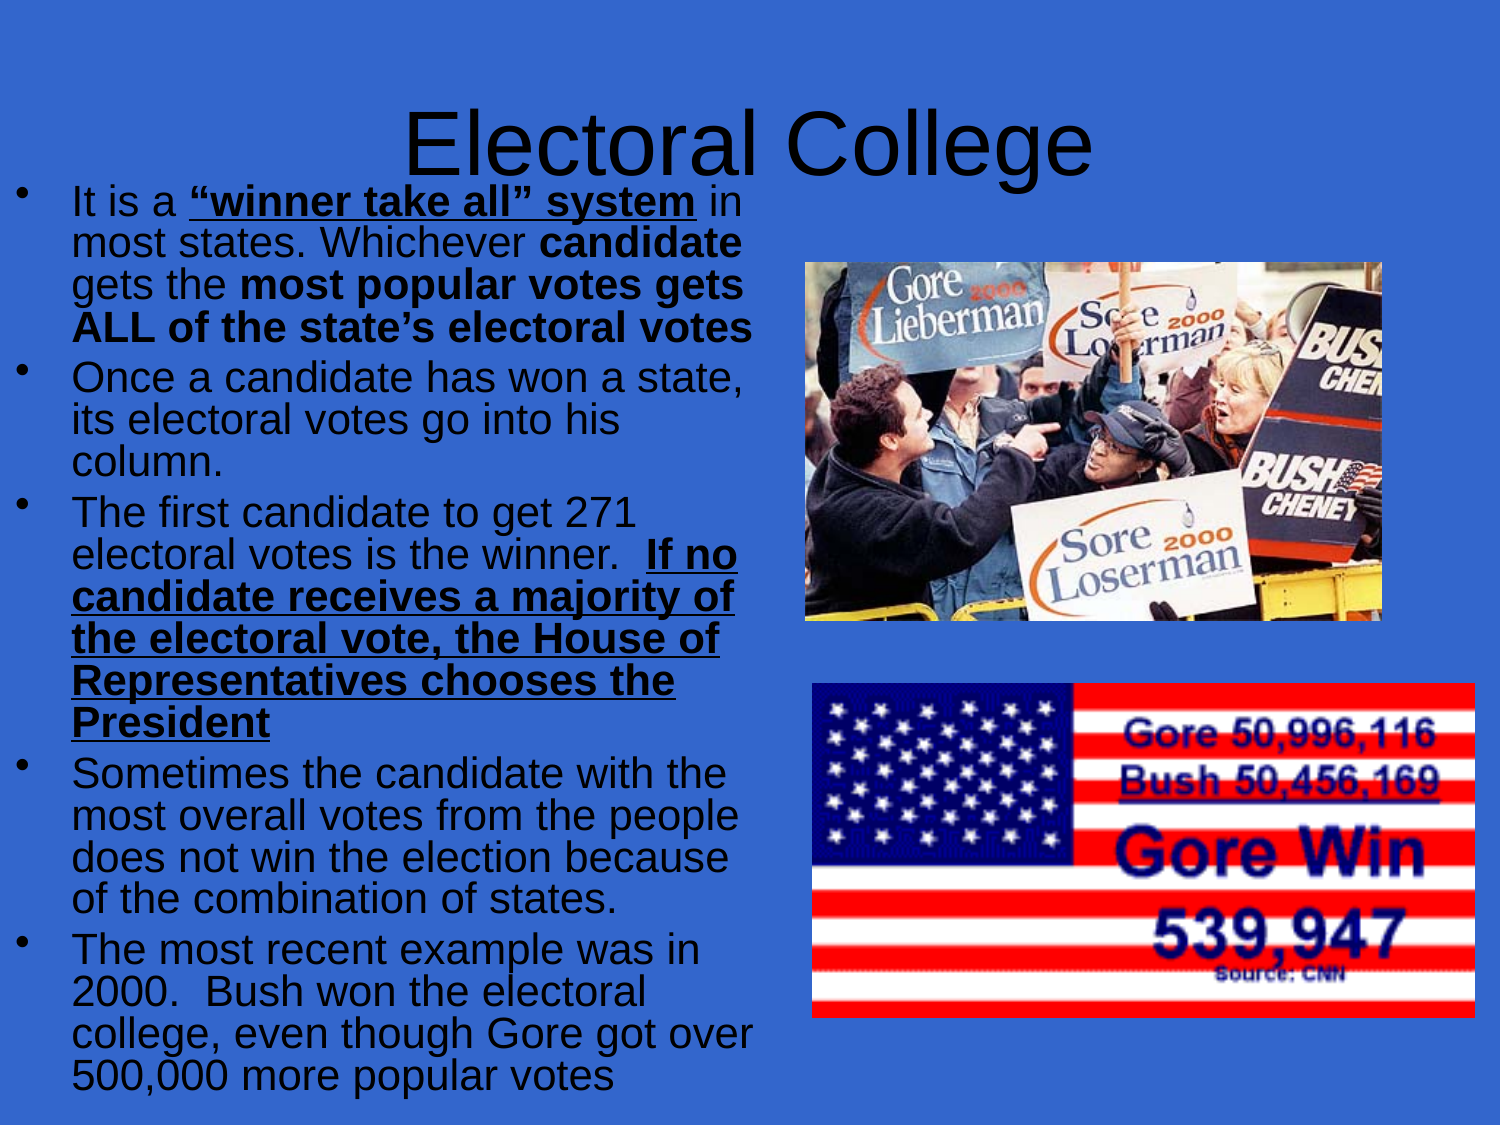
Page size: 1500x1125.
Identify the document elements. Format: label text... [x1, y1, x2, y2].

list It is a “winner take all” system in most states. Whichever candidate gets the most popular votes gets ALL of the state’s electoral votes Once a candidate has won a state, its electoral votes go into his column. The first candidate to get 271 electoral votes is the winner. If no candidate receives a majority of the electoral vote, the House of Representatives chooses the President Sometimes the candidate with the most overall votes from the people does not win the election because of the combination of states. The most recent example was in 2000. Bush won the electoral college, even though Gore got over 500,000 more popular votes [0, 174, 775, 1100]
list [805, 262, 1382, 622]
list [812, 683, 1476, 1018]
title Electoral College [75, 45, 1425, 233]
